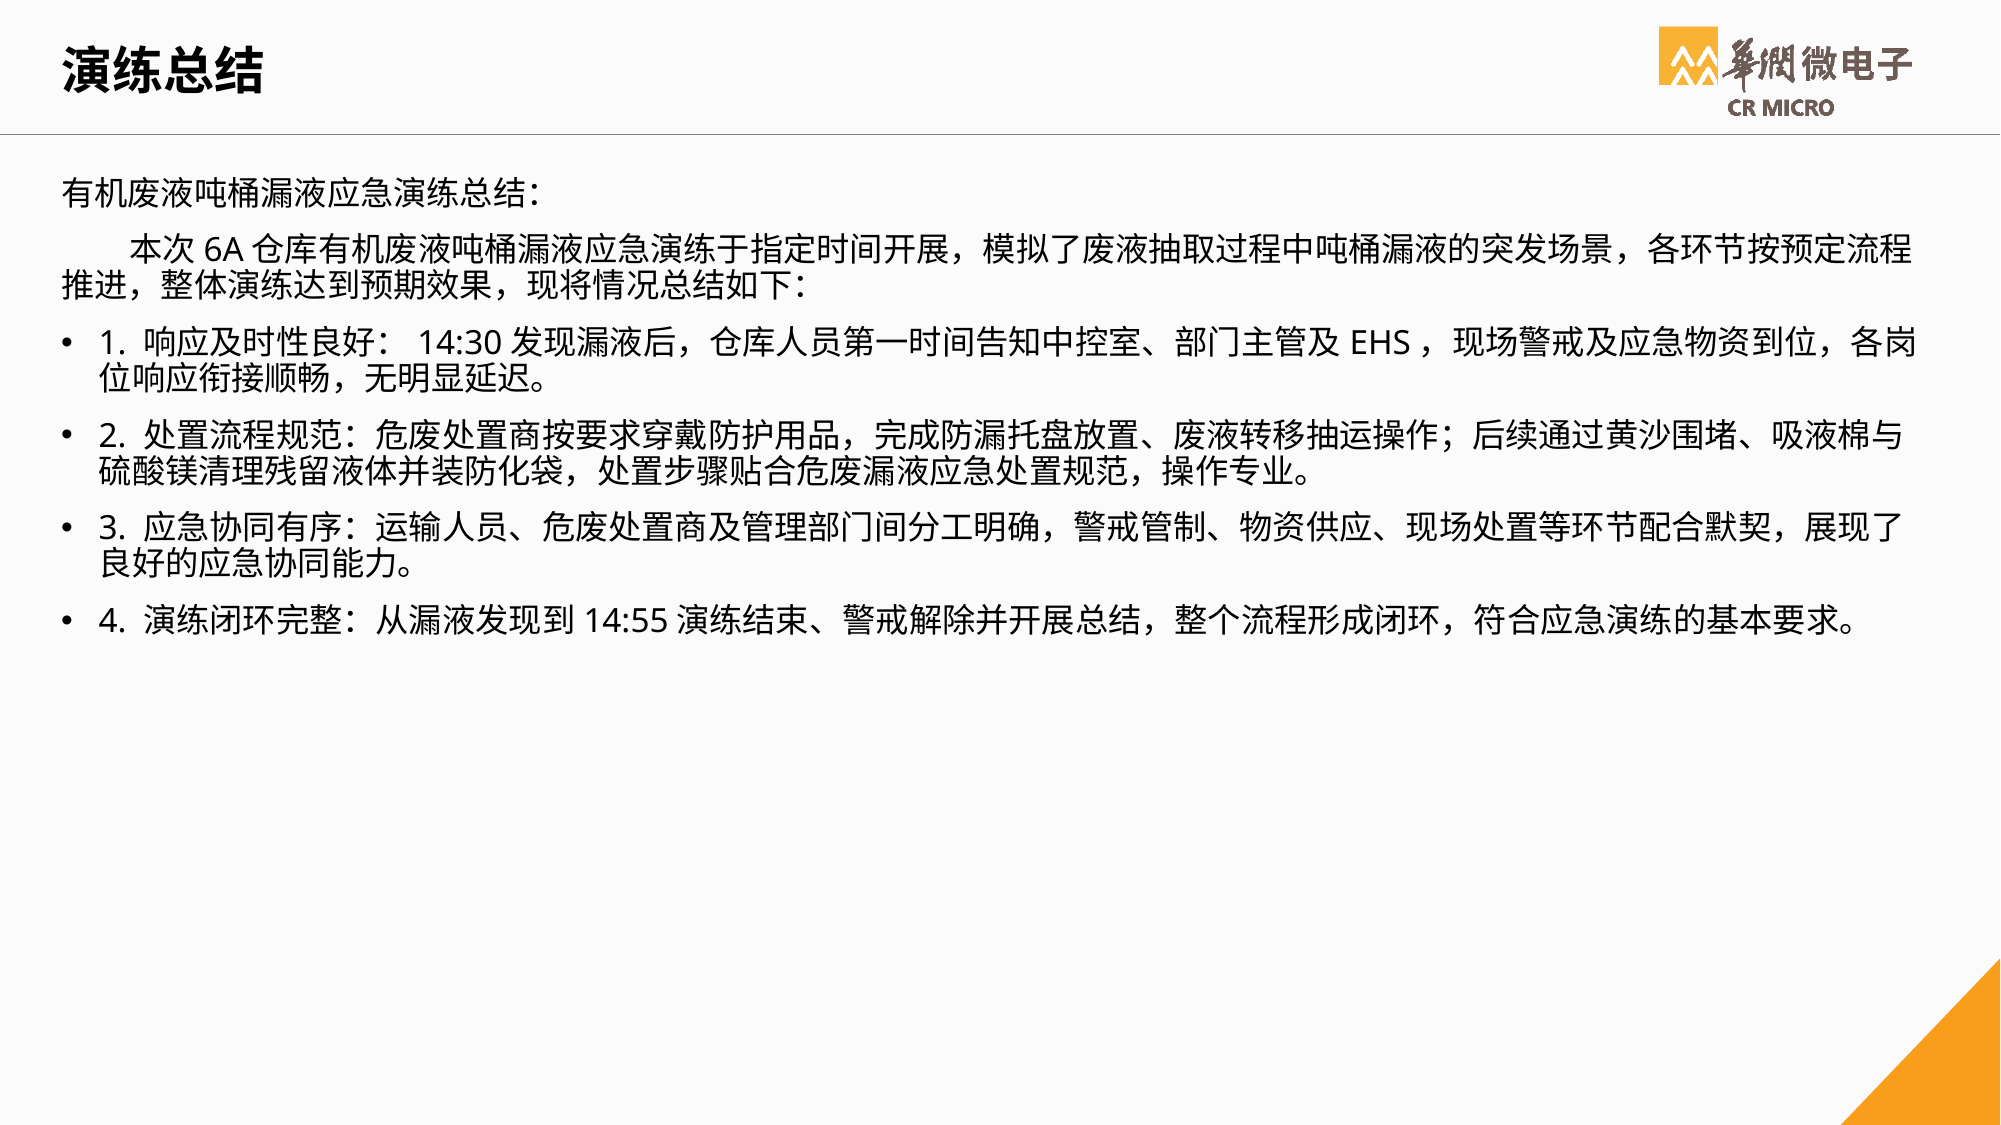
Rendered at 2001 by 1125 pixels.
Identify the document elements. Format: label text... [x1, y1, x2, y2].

picture [1638, 5, 1932, 134]
title 演练总结 [46, 38, 1791, 101]
list 有机废液吨桶漏液应急演练总结： 本次6A仓库有机废液吨桶漏液应急演练于指定时间开展，模拟了废液抽取过程中吨桶漏液的突发场景，各环节按预定流程推进，整体演练达到预期效果，现将情况总结如下： 1. 响应及时性良好：14:30发现漏液后，仓库人员第一时间告知中控室、部门主管及EHS，现场警戒及应急物资到位，各岗位响应衔接顺畅，无明显延迟。​ 2. 处置流程规范：危废处置商按要求穿戴防护用品，完成防漏托盘放置、废液转移抽运操作；后续通过黄沙围堵、吸液棉与硫酸镁清理残留液体并装防化袋，处置步骤贴合危废漏液应急处置规范，操作专业。​ 3. 应急协同有序：运输人员、危废处置商及管理部门间分工明确，警戒管制、物资供应、现场处置等环节配合默契，展现了良好的应急协同能力。 4. 演练闭环完整：从漏液发现到14:55演练结束、警戒解除并开展总结，整个流程形成闭环，符合应急演练的基本要求。 [46, 169, 1951, 1047]
slide_number [1535, 1041, 1986, 1102]
